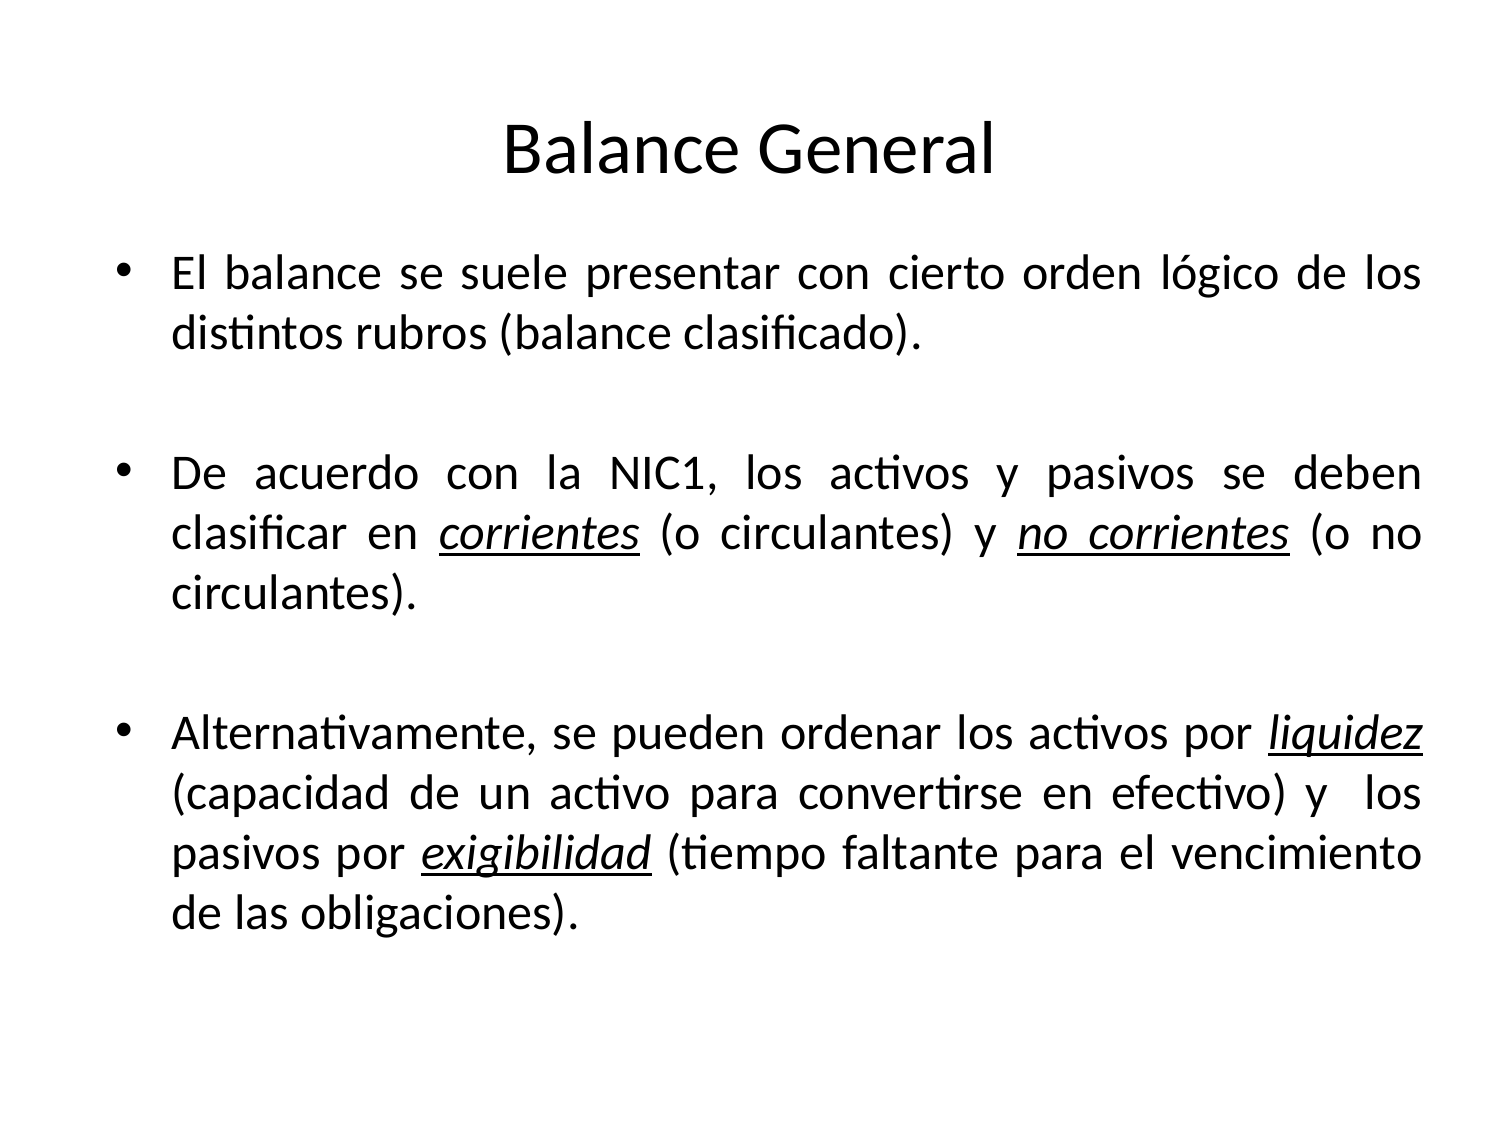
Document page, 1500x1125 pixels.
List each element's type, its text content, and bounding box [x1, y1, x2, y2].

list El balance se suele presentar con cierto orden lógico de los distintos rubros (balance clasificado). De acuerdo con la NIC1, los activos y pasivos se deben clasificar en corrientes (o circulantes) y no corrientes (o no circulantes). Alternativamente, se pueden ordenar los activos por liquidez (capacidad de un activo para convertirse en efectivo) y los pasivos por exigibilidad (tiempo faltante para el vencimiento de las obligaciones). [100, 231, 1438, 1083]
title Balance General [75, 55, 1425, 232]
